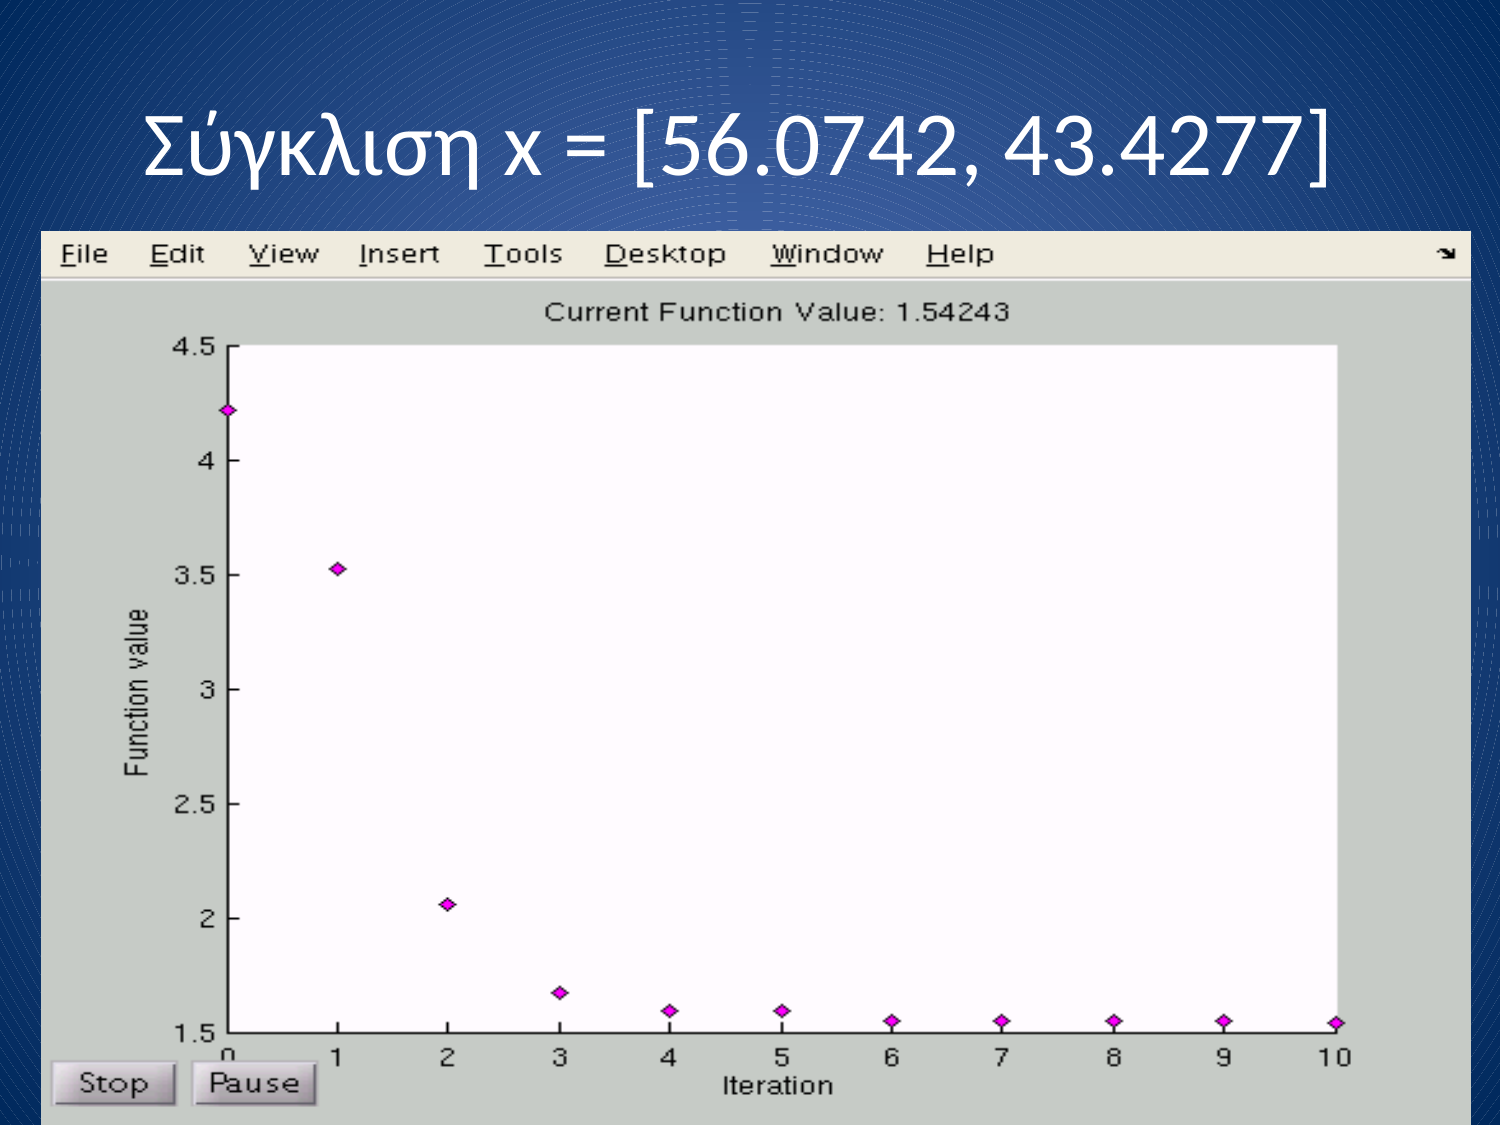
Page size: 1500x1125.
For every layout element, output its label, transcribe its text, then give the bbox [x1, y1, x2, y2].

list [41, 231, 1471, 1125]
title Σύγκλιση x = [56.0742, 43.4277] [75, 45, 1425, 230]
